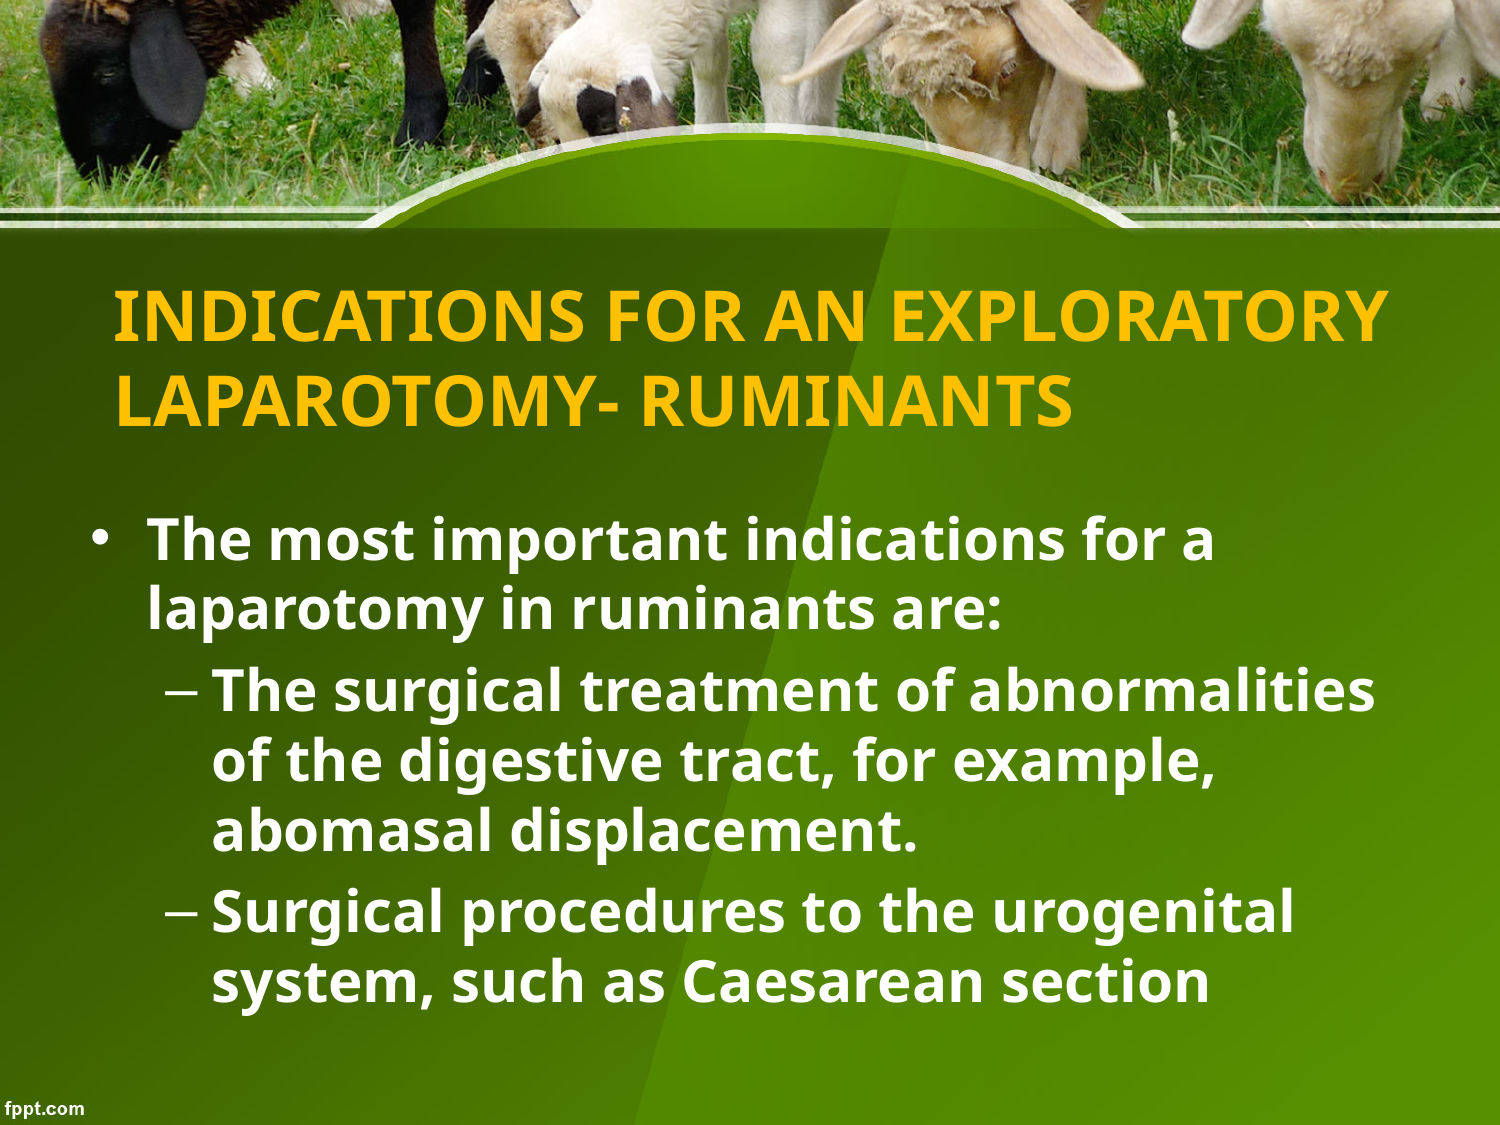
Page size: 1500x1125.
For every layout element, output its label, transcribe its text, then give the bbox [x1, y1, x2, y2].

list The most important indications for a laparotomy in ruminants are: The surgical treatment of abnormalities of the digestive tract, for example, abomasal displacement. Surgical procedures to the urogenital system, such as Caesarean section [75, 494, 1425, 1125]
picture [0, 0, 1500, 1125]
title INDICATIONS FOR AN EXPLORATORY LAPAROTOMY- RUMINANTS [98, 261, 1449, 450]
